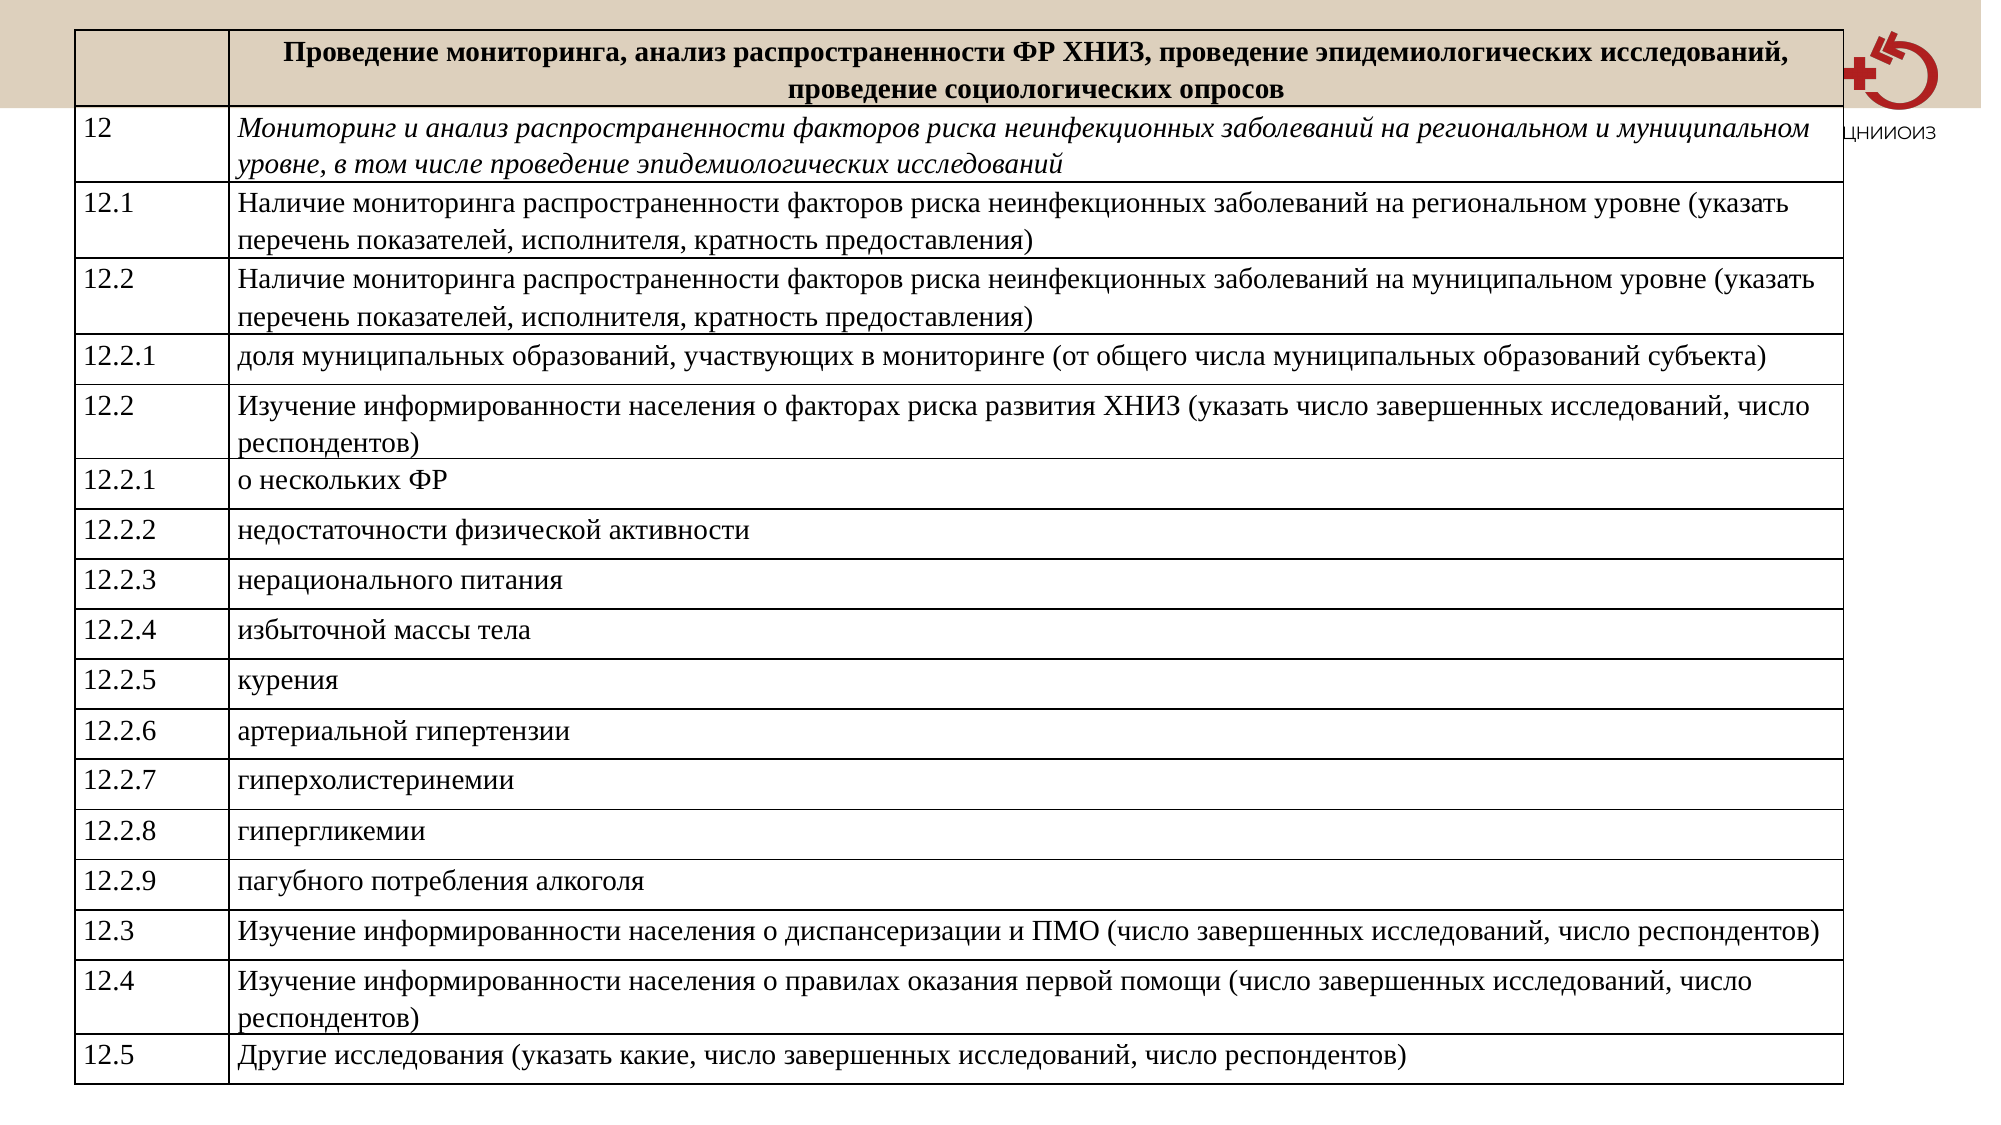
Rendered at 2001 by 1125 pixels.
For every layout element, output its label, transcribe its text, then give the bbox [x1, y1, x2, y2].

table_header Проведение мониторинга, анализ распространенности ФР ХНИЗ, проведение эпидемиологических исследований, проведение социологических опросов [230, 31, 1843, 105]
table_cell 12.2.1 [76, 459, 228, 508]
table_cell 12.2.3 [76, 560, 228, 608]
table_cell 12.2 [76, 385, 228, 458]
table_header [76, 31, 228, 105]
table_cell 12.2.7 [76, 760, 228, 809]
table_cell 12 [76, 107, 228, 181]
table_cell 12.2.5 [76, 660, 228, 708]
table_cell Изучение информированности населения о факторах риска развития ХНИЗ (указать число завершенных исследований, число респондентов) [230, 385, 1843, 458]
table_cell 12.2.9 [76, 860, 228, 909]
table_cell Мониторинг и анализ распространенности факторов риска неинфекционных заболеваний на региональном и муниципальном уровне, в том числе проведение эпидемиологических исследований [230, 107, 1843, 181]
table_cell доля муниципальных образований, участвующих в мониторинге (от общего числа муниципальных образований субъекта) [230, 335, 1843, 384]
table_cell 12.4 [76, 961, 228, 1033]
table_cell о нескольких ФР [230, 459, 1843, 508]
table_cell Другие исследования (указать какие, число завершенных исследований, число респондентов) [230, 1035, 1843, 1083]
table_cell гипергликемии [230, 810, 1843, 859]
table_cell Изучение информированности населения о правилах оказания первой помощи (число завершенных исследований, число респондентов) [230, 961, 1843, 1033]
table_cell Изучение информированности населения о диспансеризации и ПМО (число завершенных исследований, число респондентов) [230, 911, 1843, 959]
table_cell пагубного потребления алкоголя [230, 860, 1843, 909]
table_cell избыточной массы тела [230, 610, 1843, 658]
table_cell недостаточности физической активности [230, 510, 1843, 558]
picture [1843, 31, 1938, 142]
text_box [0, 0, 1982, 109]
table_cell 12.2.4 [76, 610, 228, 658]
table_cell 12.2.2 [76, 510, 228, 558]
table_cell гиперхолистеринемии [230, 760, 1843, 809]
table_cell Наличие мониторинга распространенности факторов риска неинфекционных заболеваний на региональном уровне (указать перечень показателей, исполнителя, кратность предоставления) [230, 183, 1843, 257]
table_cell нерационального питания [230, 560, 1843, 608]
table_cell 12.2.1 [76, 335, 228, 384]
table_cell 12.5 [76, 1035, 228, 1083]
table_cell курения [230, 660, 1843, 708]
table_cell Наличие мониторинга распространенности факторов риска неинфекционных заболеваний на муниципальном уровне (указать перечень показателей, исполнителя, кратность предоставления) [230, 259, 1843, 333]
table_cell 12.2.6 [76, 710, 228, 758]
table_cell артериальной гипертензии [230, 710, 1843, 758]
table_cell 12.2.8 [76, 810, 228, 859]
table_cell 12.2 [76, 259, 228, 333]
table_cell 12.3 [76, 911, 228, 959]
table_cell 12.1 [76, 183, 228, 257]
